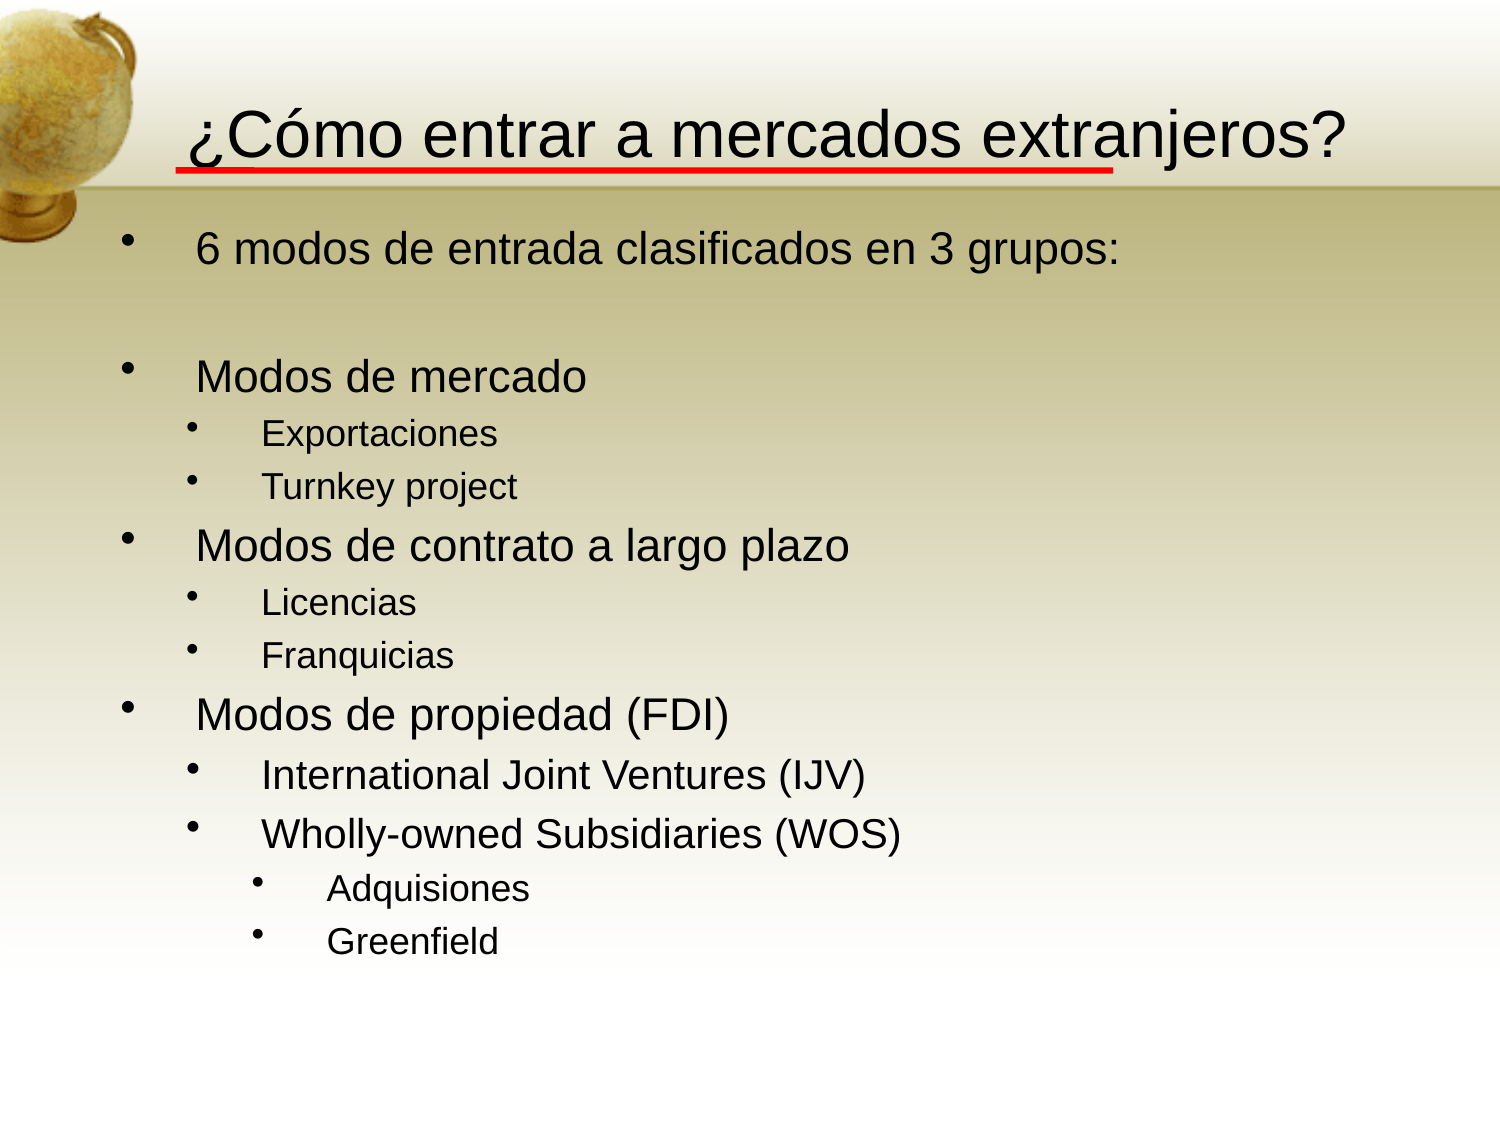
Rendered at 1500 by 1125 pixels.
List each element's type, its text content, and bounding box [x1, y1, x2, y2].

list 6 modos de entrada clasificados en 3 grupos: Modos de mercado Exportaciones Turnkey project Modos de contrato a largo plazo Licencias Franquicias Modos de propiedad (FDI) International Joint Ventures (IJV) Wholly-owned Subsidiaries (WOS) Adquisiones Greenfield [105, 210, 1454, 1067]
title ¿Cómo entrar a mercados extranjeros? [170, 36, 1436, 179]
picture [0, 0, 1500, 1125]
